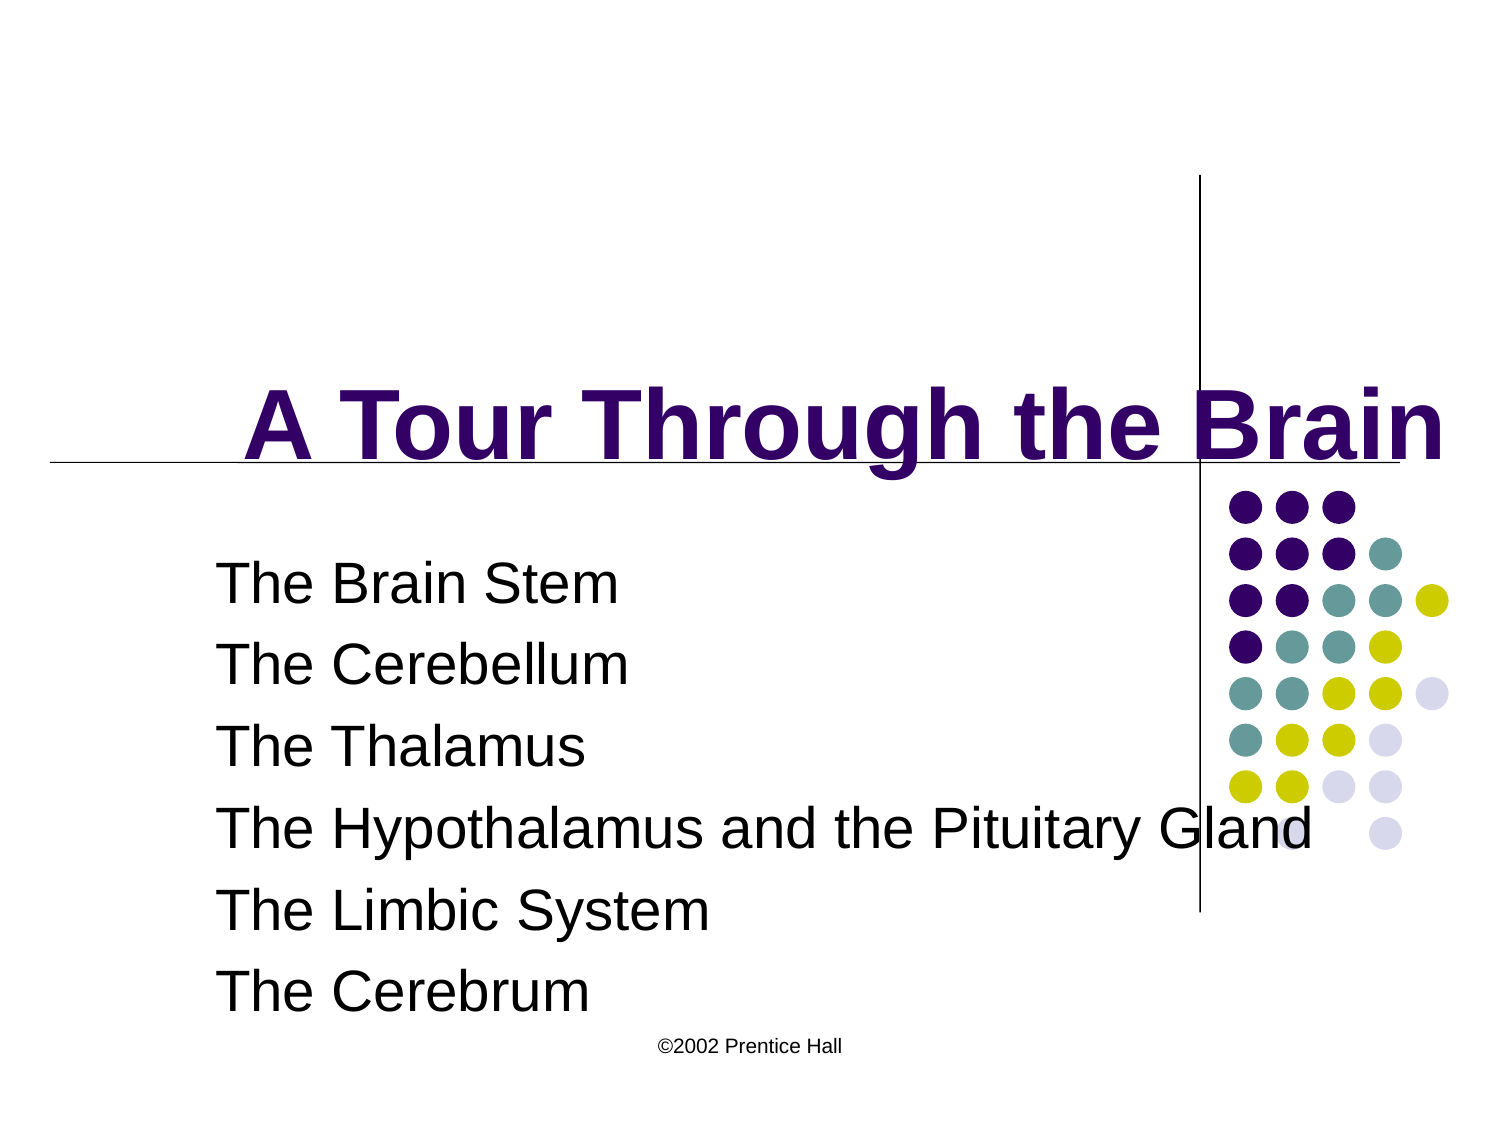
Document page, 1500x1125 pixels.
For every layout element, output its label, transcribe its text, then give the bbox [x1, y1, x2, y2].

subtitle The Brain Stem The Cerebellum The Thalamus The Hypothalamus and the Pituitary Gland The Limbic System The Cerebrum [200, 537, 1463, 963]
title A Tour Through the Brain [162, 299, 1463, 488]
footer ©2002 Prentice Hall [512, 1025, 988, 1100]
